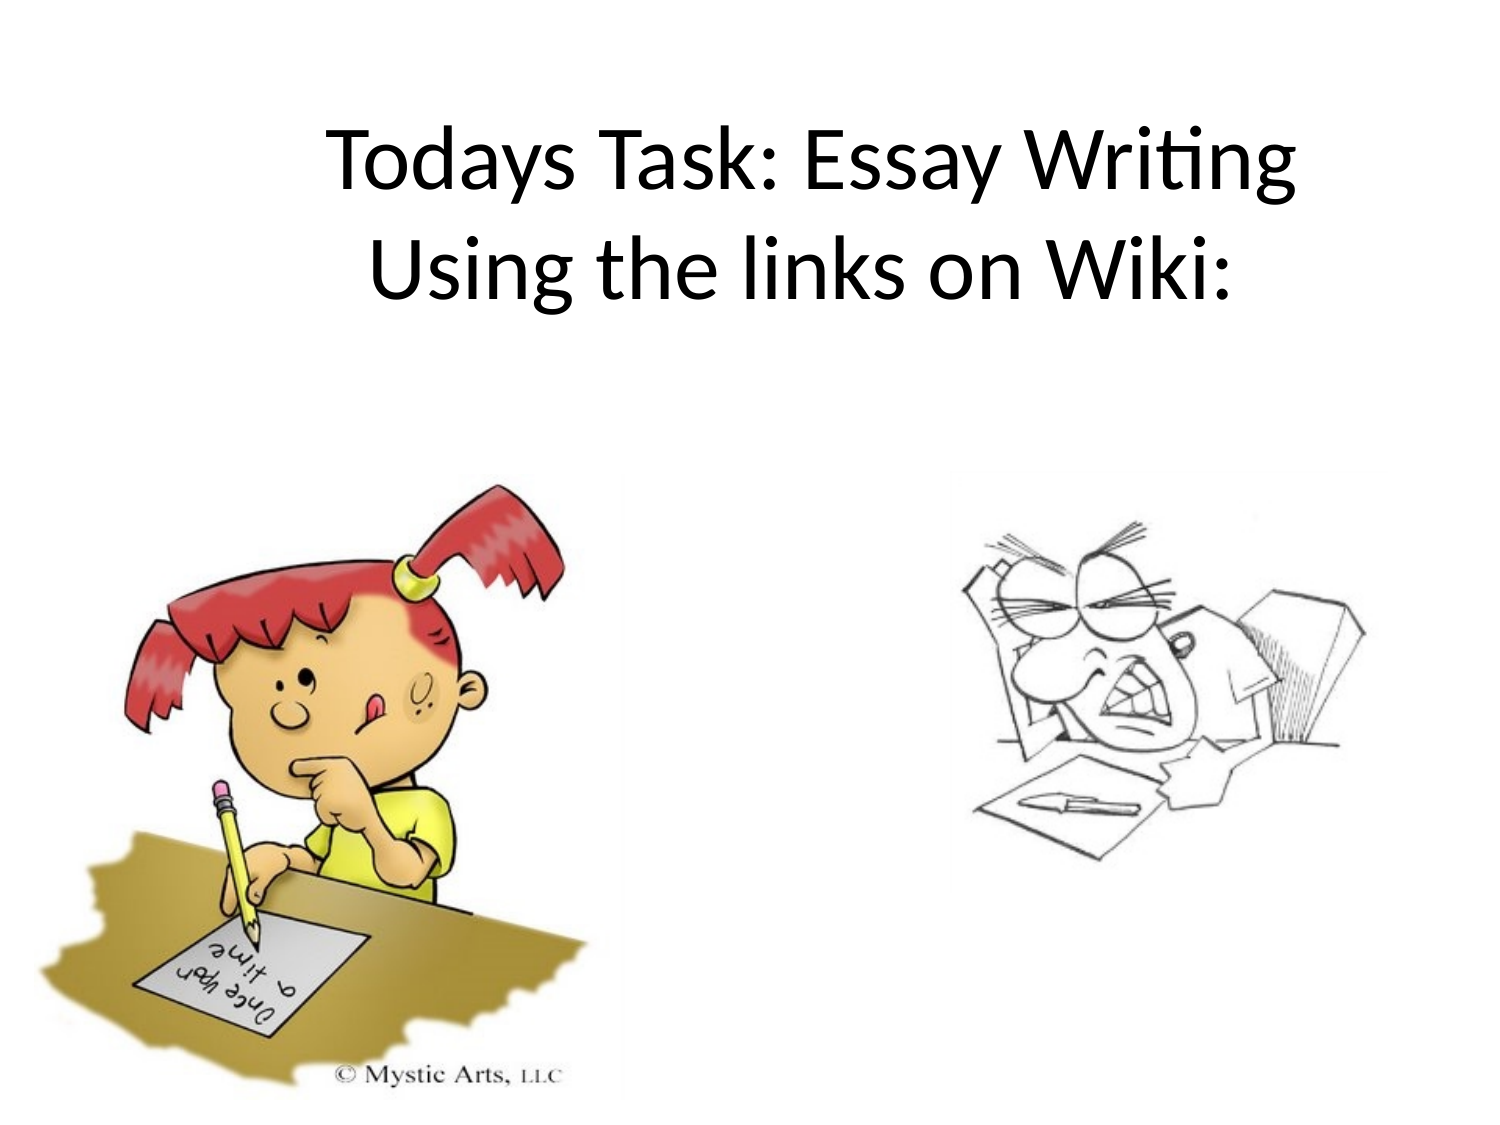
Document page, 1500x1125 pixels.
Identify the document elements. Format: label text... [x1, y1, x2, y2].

picture [34, 474, 626, 1101]
picture [949, 471, 1388, 893]
title Todays Task: Essay Writing Using the links on Wiki: [174, 87, 1450, 329]
